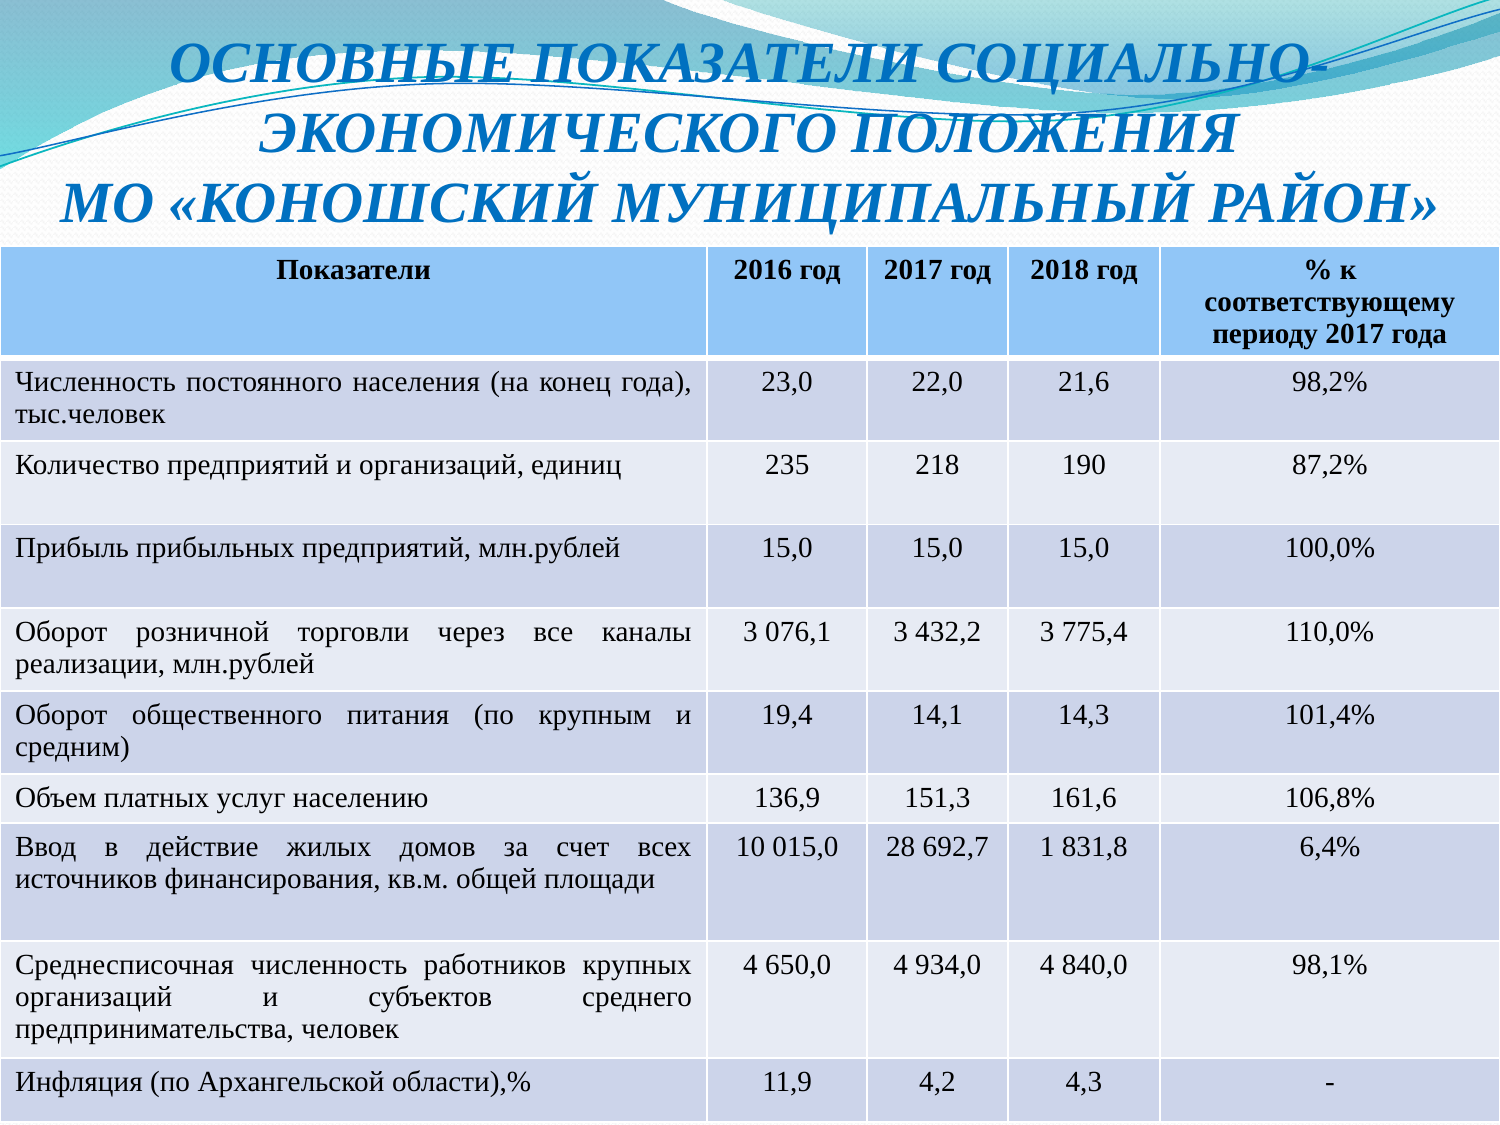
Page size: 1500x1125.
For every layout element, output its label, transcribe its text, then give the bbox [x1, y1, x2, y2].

table_cell 101,4% [1161, 692, 1499, 773]
table_cell Оборот розничной торговли через все каналы реализации, млн.рублей [1, 609, 706, 690]
table_cell 21,6 [1009, 361, 1159, 440]
table_cell Объем платных услуг населению [1, 775, 706, 822]
table_cell 100,0% [1161, 525, 1499, 607]
table_cell 161,6 [1009, 775, 1159, 822]
table_cell 151,3 [868, 775, 1007, 822]
table_cell 28 692,7 [868, 824, 1007, 940]
table_cell 3 076,1 [708, 609, 866, 690]
table_cell 6,4% [1161, 824, 1499, 940]
table_cell - [1161, 1059, 1499, 1121]
table_cell 87,2% [1161, 442, 1499, 524]
table_header 2018 год [1009, 247, 1159, 355]
table_cell 11,9 [708, 1059, 866, 1121]
table_cell 14,1 [868, 692, 1007, 773]
table_header 2016 год [708, 247, 866, 355]
table_cell 4,3 [1009, 1059, 1159, 1121]
table_cell 19,4 [708, 692, 866, 773]
table_header Показатели [1, 247, 706, 355]
table_cell 14,3 [1009, 692, 1159, 773]
table_cell 23,0 [708, 361, 866, 440]
table_cell 4 934,0 [868, 942, 1007, 1057]
table_cell Среднесписочная численность работников крупных организаций и субъектов среднего предпринимательства, человек [1, 942, 706, 1057]
table_cell 15,0 [868, 525, 1007, 607]
table_cell 4,2 [868, 1059, 1007, 1121]
table_cell 15,0 [708, 525, 866, 607]
table_cell 218 [868, 442, 1007, 524]
table_cell 3 775,4 [1009, 609, 1159, 690]
table_cell 98,1% [1161, 942, 1499, 1057]
table_cell 10 015,0 [708, 824, 866, 940]
table_header 2017 год [868, 247, 1007, 355]
table_cell 235 [708, 442, 866, 524]
table_cell 1 831,8 [1009, 824, 1159, 940]
table_cell 106,8% [1161, 775, 1499, 822]
table_cell 136,9 [708, 775, 866, 822]
table_cell Инфляция (по Архангельской области),% [1, 1059, 706, 1121]
table_cell 110,0% [1161, 609, 1499, 690]
table_cell Прибыль прибыльных предприятий, млн.рублей [1, 525, 706, 607]
table_cell 22,0 [868, 361, 1007, 440]
table_cell 98,2% [1161, 361, 1499, 440]
table_cell 190 [1009, 442, 1159, 524]
table_cell Количество предприятий и организаций, единиц [1, 442, 706, 524]
title ОСНОВНЫЕ ПОКАЗАТЕЛИ СОЦИАЛЬНО-ЭКОНОМИЧЕСКОГО ПОЛОЖЕНИЯ МО «КОНОШСКИЙ МУНИЦИПАЛЬНЫЙ РАЙОН» [0, 24, 1500, 235]
table_cell Численность постоянного населения (на конец года), тыс.человек [1, 361, 706, 440]
table_header % к соответствующему периоду 2017 года [1161, 247, 1499, 355]
table_cell 15,0 [1009, 525, 1159, 607]
table_cell Оборот общественного питания (по крупным и средним) [1, 692, 706, 773]
table_cell Ввод в действие жилых домов за счет всех источников финансирования, кв.м. общей площади [1, 824, 706, 940]
table_cell 3 432,2 [868, 609, 1007, 690]
table_cell 4 840,0 [1009, 942, 1159, 1057]
table_cell 4 650,0 [708, 942, 866, 1057]
